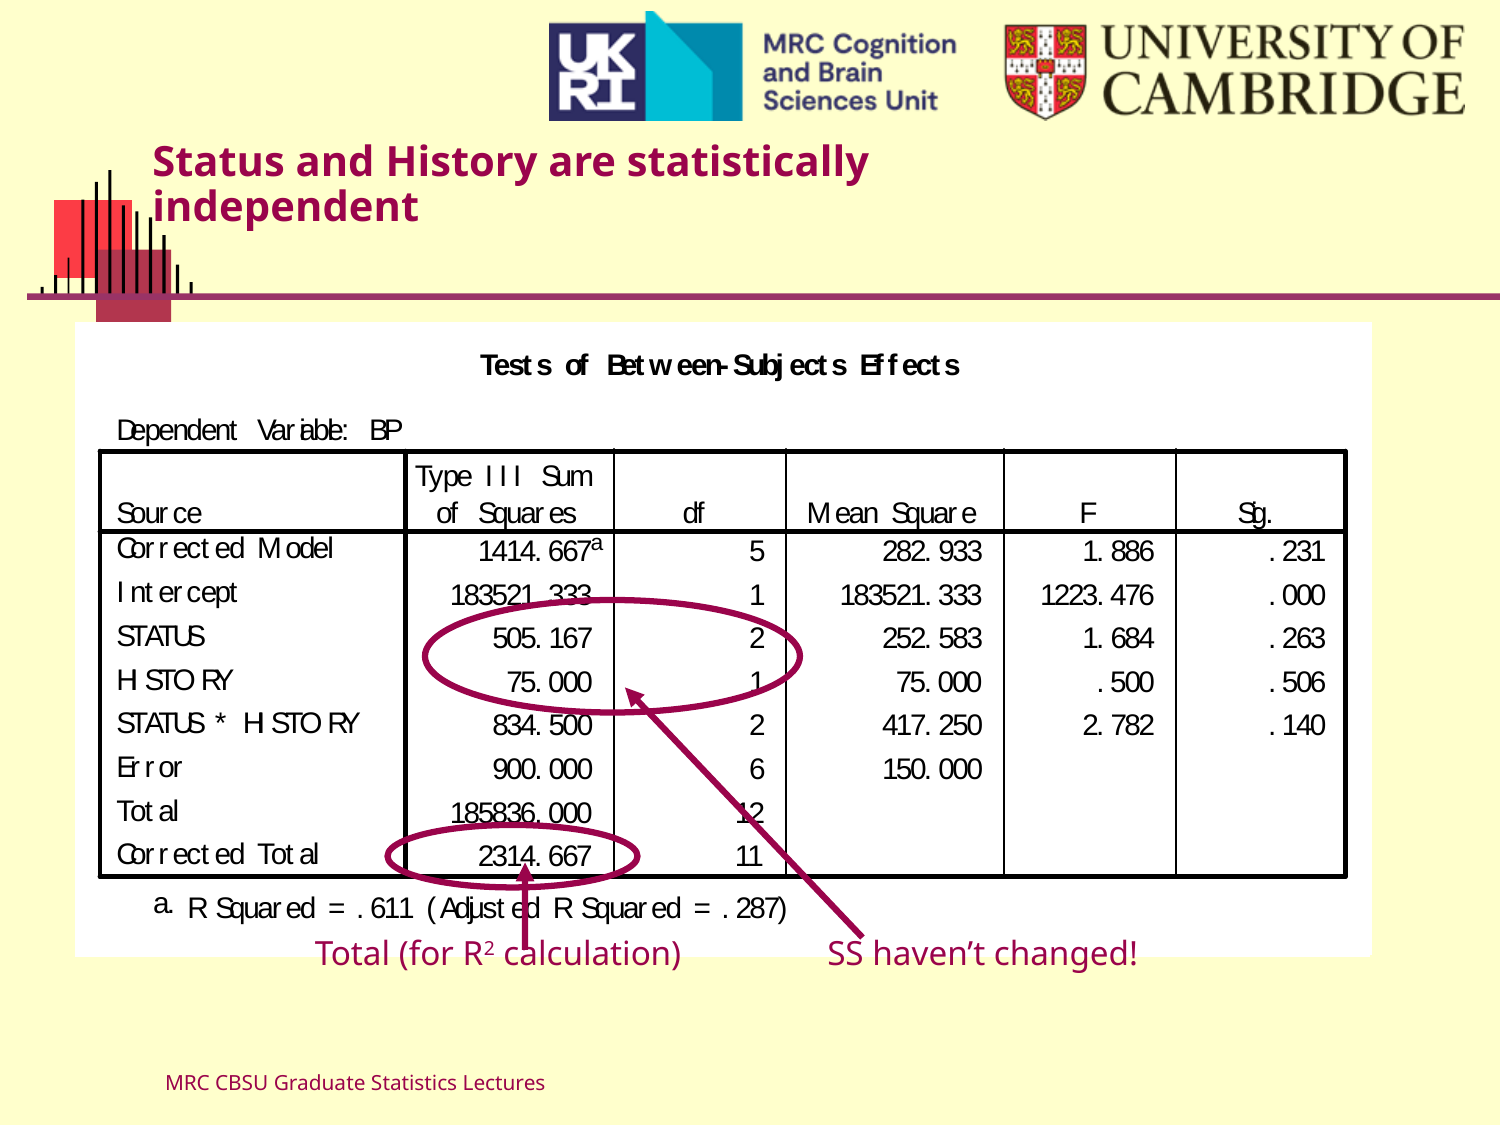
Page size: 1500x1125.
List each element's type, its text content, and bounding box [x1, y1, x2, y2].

footer MRC CBSU Graduate Statistics Lectures [149, 1062, 988, 1101]
title Status and History are statistically independent [137, 137, 988, 233]
picture [549, 11, 1465, 121]
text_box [74, 322, 1426, 978]
